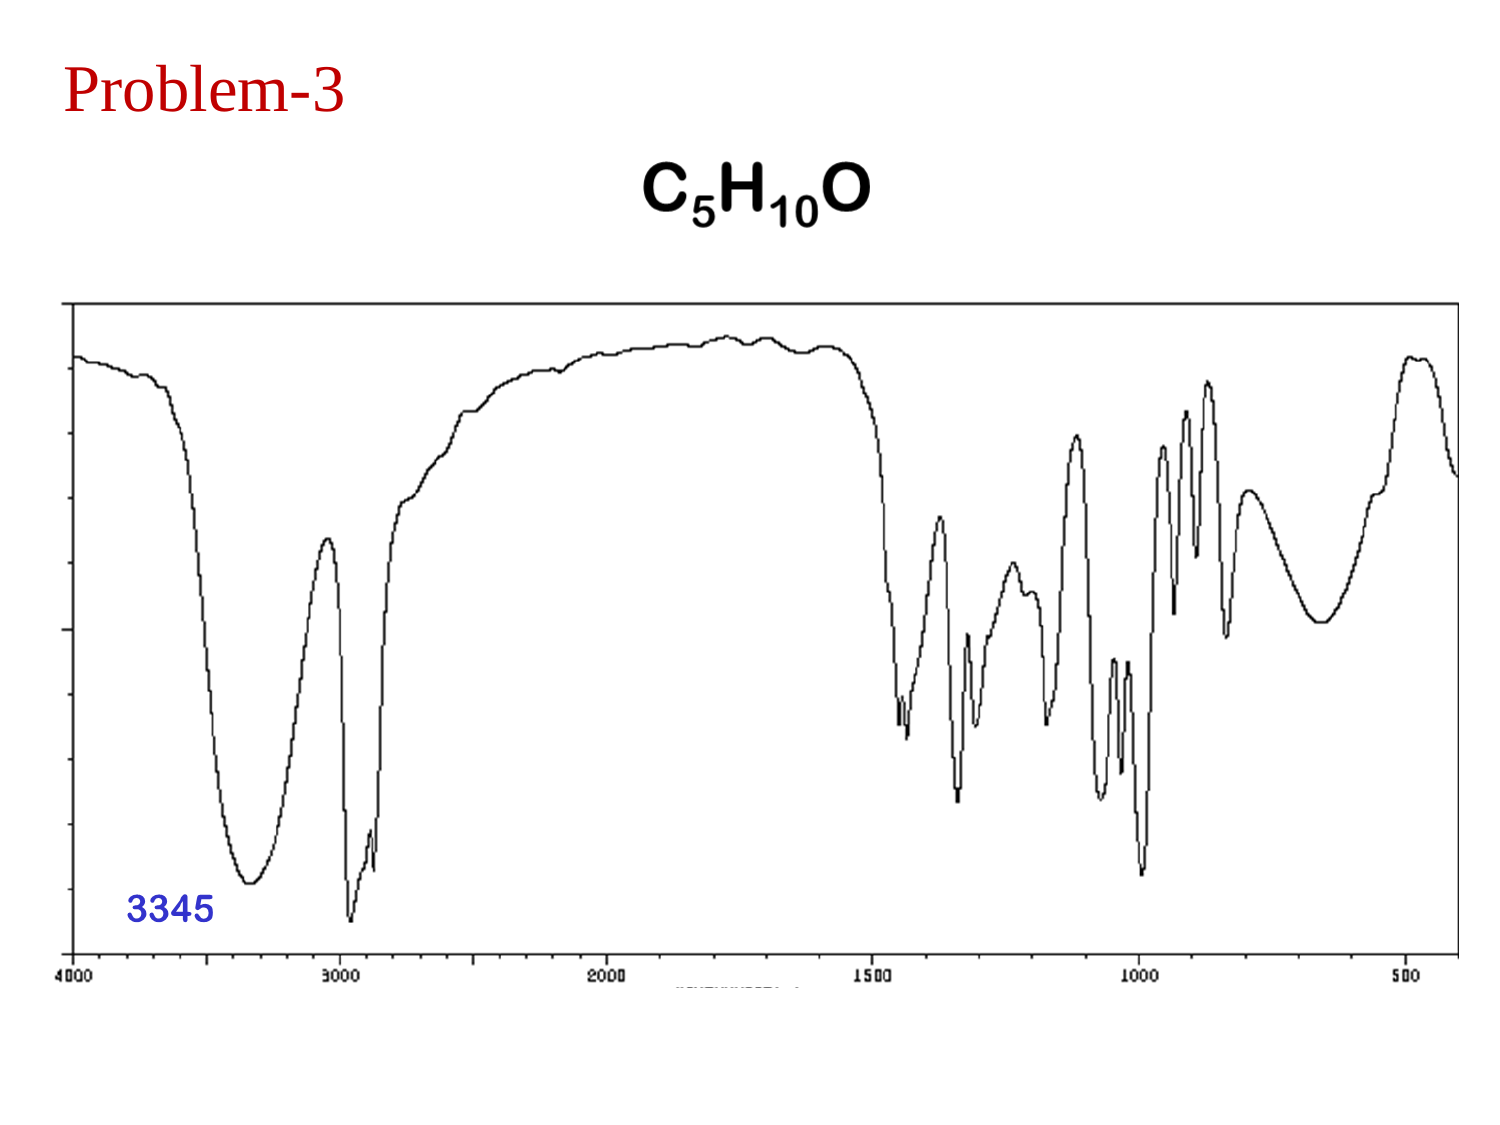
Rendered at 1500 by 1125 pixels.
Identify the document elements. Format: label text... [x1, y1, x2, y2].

picture [53, 296, 1459, 988]
picture [599, 125, 913, 267]
text_box Problem-3 [48, 36, 361, 132]
